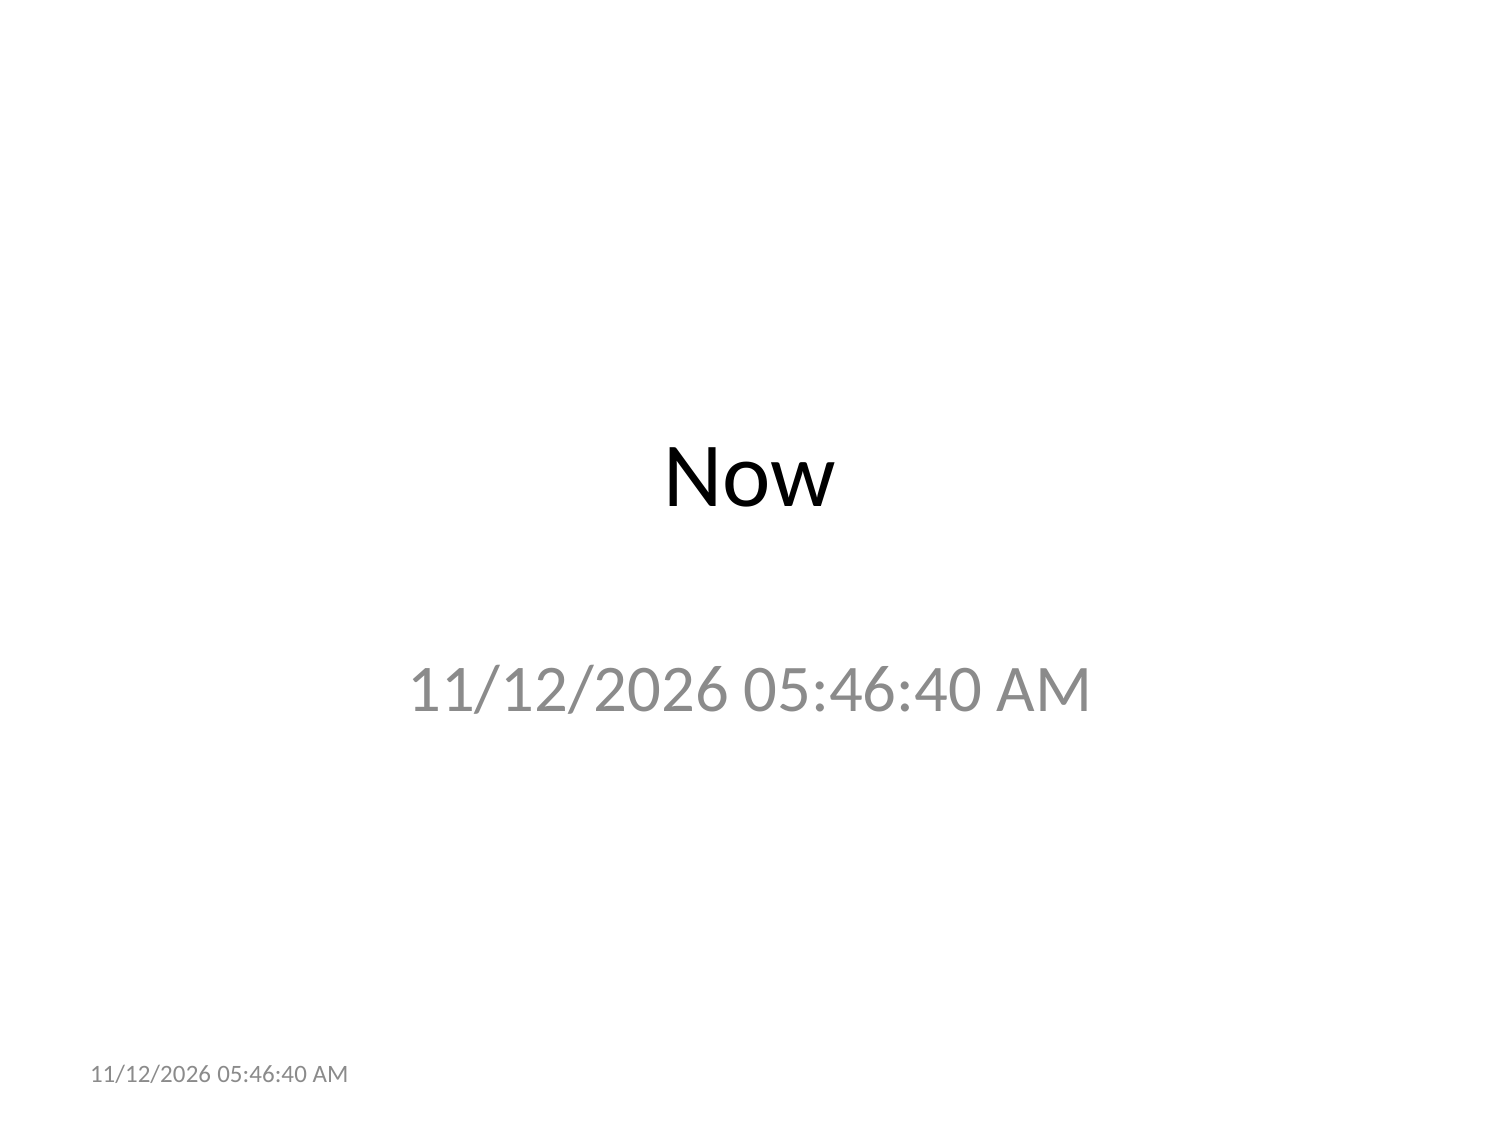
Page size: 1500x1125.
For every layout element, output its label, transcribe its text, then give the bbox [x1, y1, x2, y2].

title Now [112, 349, 1388, 591]
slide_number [75, 1042, 425, 1103]
subtitle 2011-12-19 10:20:04 AM [225, 637, 1275, 925]
